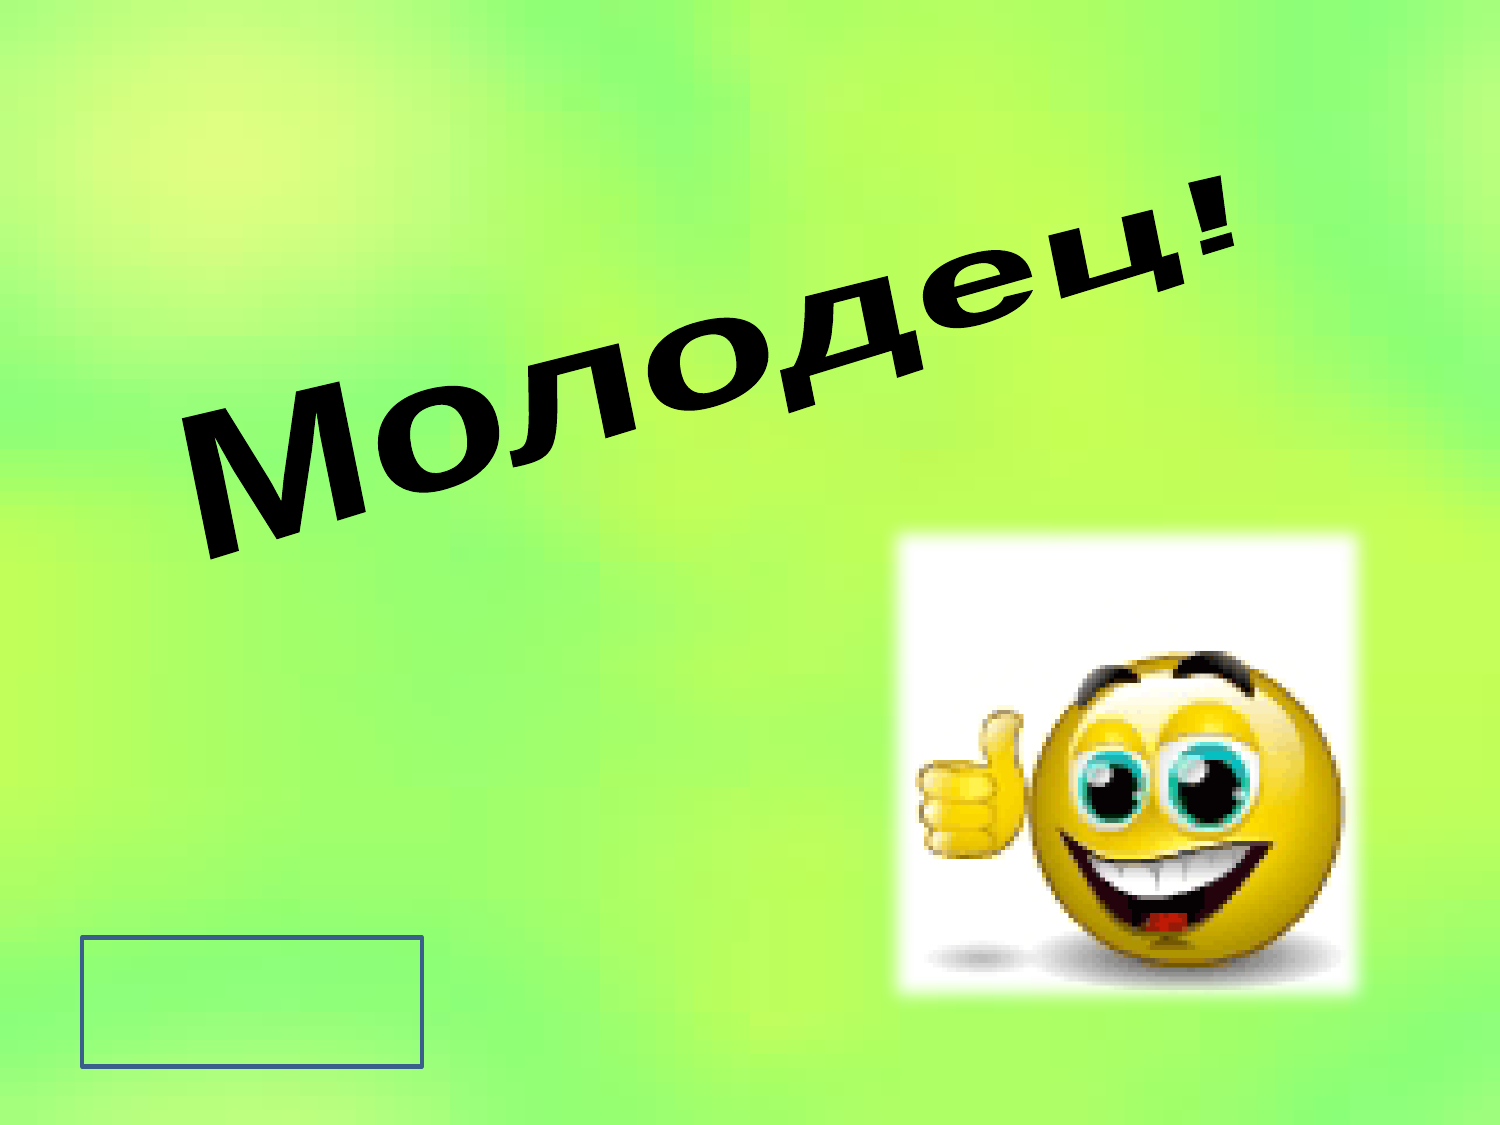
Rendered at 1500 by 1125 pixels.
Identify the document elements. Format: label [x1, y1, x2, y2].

text_box [80, 935, 424, 1069]
picture [0, 0, 1500, 1125]
